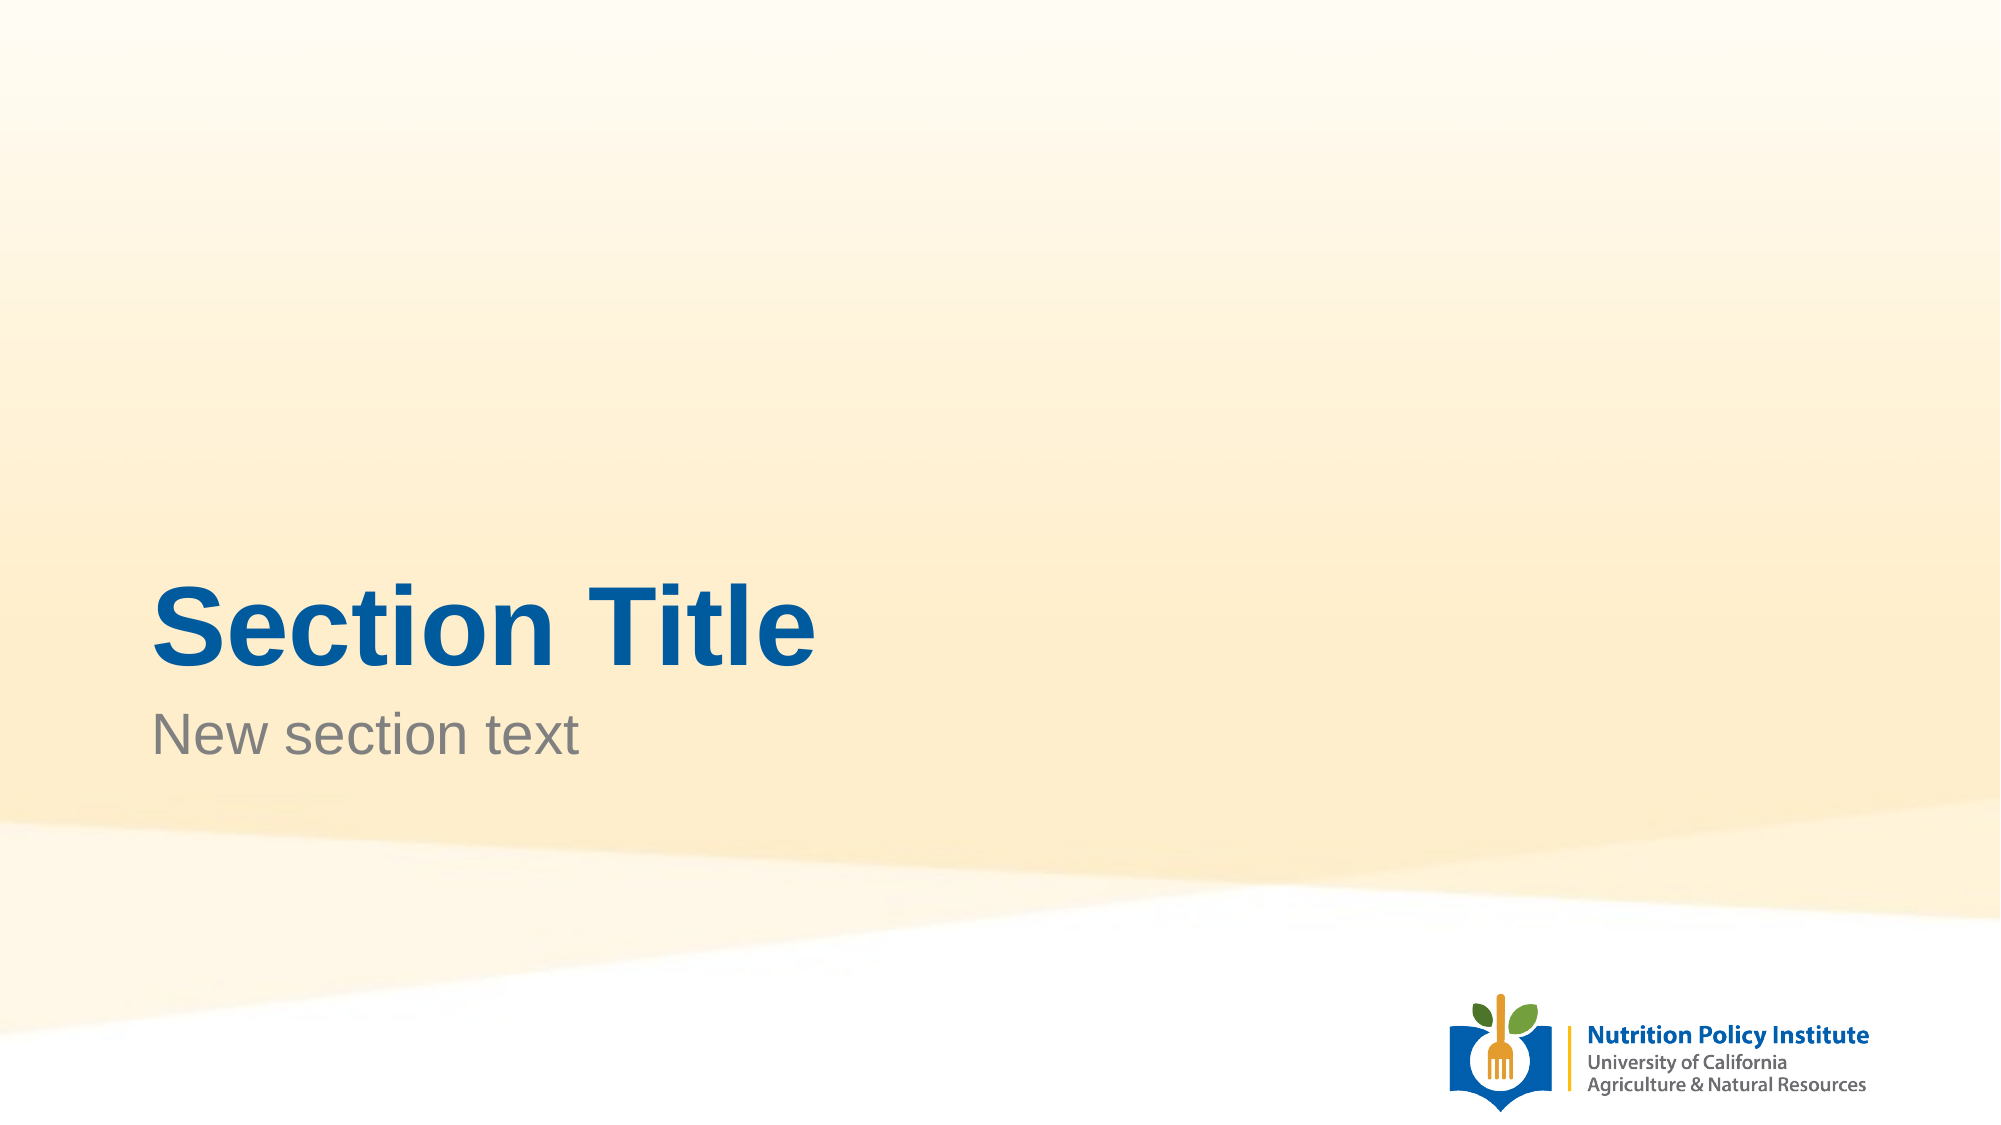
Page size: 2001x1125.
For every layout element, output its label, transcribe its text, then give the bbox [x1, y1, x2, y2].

picture [1449, 991, 1873, 1115]
title Section Title [136, 229, 1862, 697]
picture [0, 0, 2001, 1043]
list New section text [136, 697, 1862, 944]
